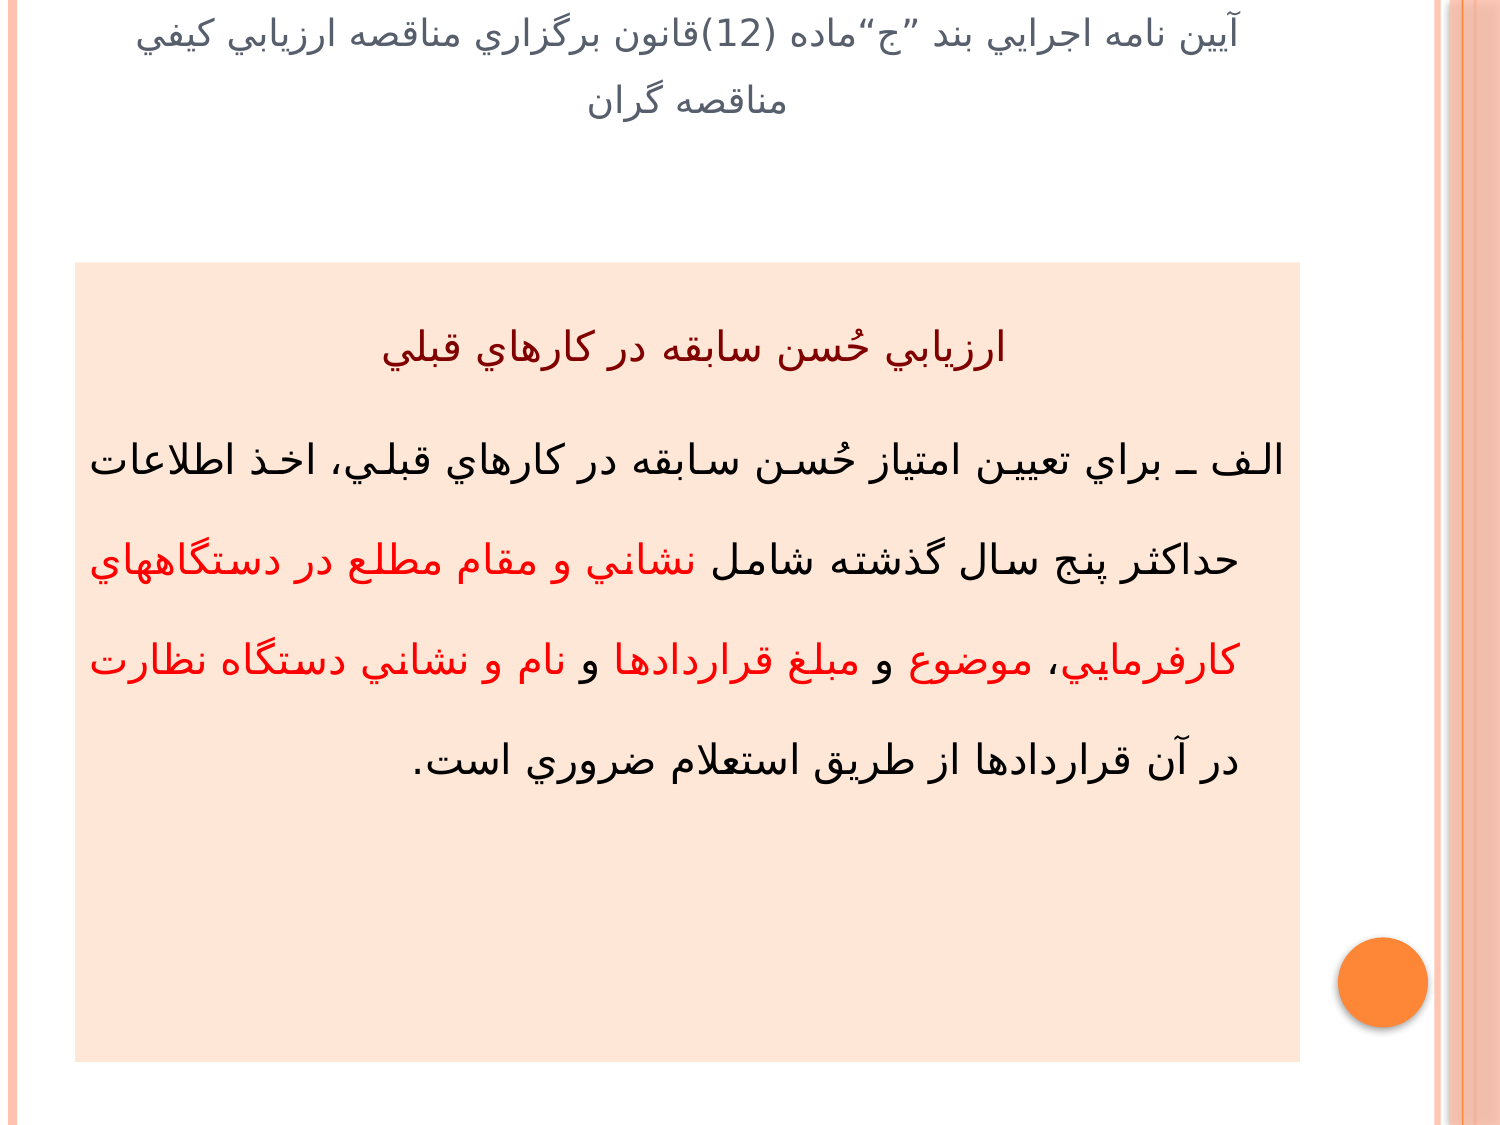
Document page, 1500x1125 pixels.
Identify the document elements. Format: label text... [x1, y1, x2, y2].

list ارزيابي حُسن سابقه در كارهاي قبلي الف ـ براي تعيين امتياز حُسن سابقه در كارهاي قبلي، اخذ اطلاعات حداكثر پنج سال گذشته شامل نشاني و مقام مطلع در دستگاههاي كارفرمايي، موضوع و مبلغ قراردادها و نام و نشاني دستگاه نظارت در آن قراردادها از طريق استعلام ضروري است. [75, 262, 1300, 1062]
title آيين نامه اجرايي بند ”ج“ماده (12)قانون برگزاري مناقصه ارزيابي كيفي مناقصه گران [75, 45, 1300, 129]
